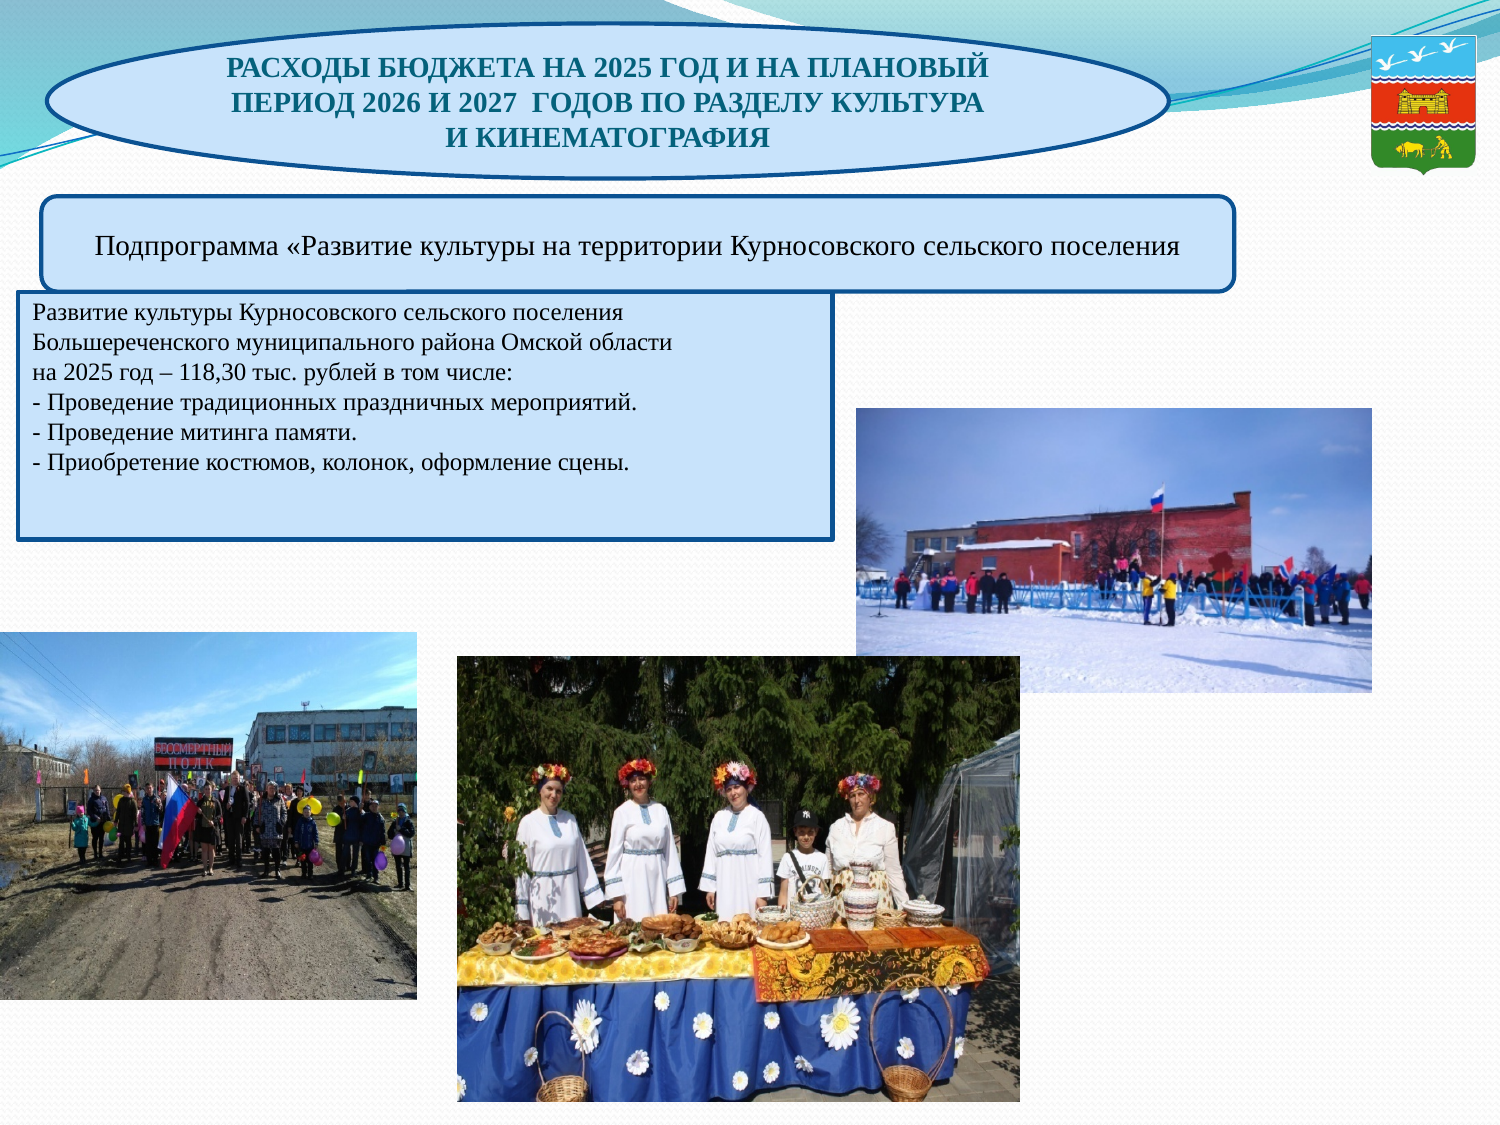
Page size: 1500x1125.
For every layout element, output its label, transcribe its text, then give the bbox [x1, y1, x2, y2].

picture [456, 408, 1372, 1102]
text_box Подпрограмма «Развитие культуры на территории Курносовского сельского поселения [39, 194, 1237, 294]
text_box Развитие культуры Курносовского сельского поселения Большереченского муниципального района Омской области на 2025 год – 118,30 тыс. рублей в том числе: - Проведение традиционных праздничных мероприятий. - Проведение митинга памяти. - Приобретение костюмов, колонок, оформление сцены. [16, 290, 835, 542]
text_box РАСХОДЫ БЮДЖЕТА НА 2025 ГОД И НА ПЛАНОВЫЙ ПЕРИОД 2026 И 2027 ГОДОВ ПО РАЗДЕЛУ КУЛЬТУРА И КИНЕМАТОГРАФИЯ [44, 21, 1171, 181]
picture [1370, 34, 1478, 176]
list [0, 632, 418, 1000]
